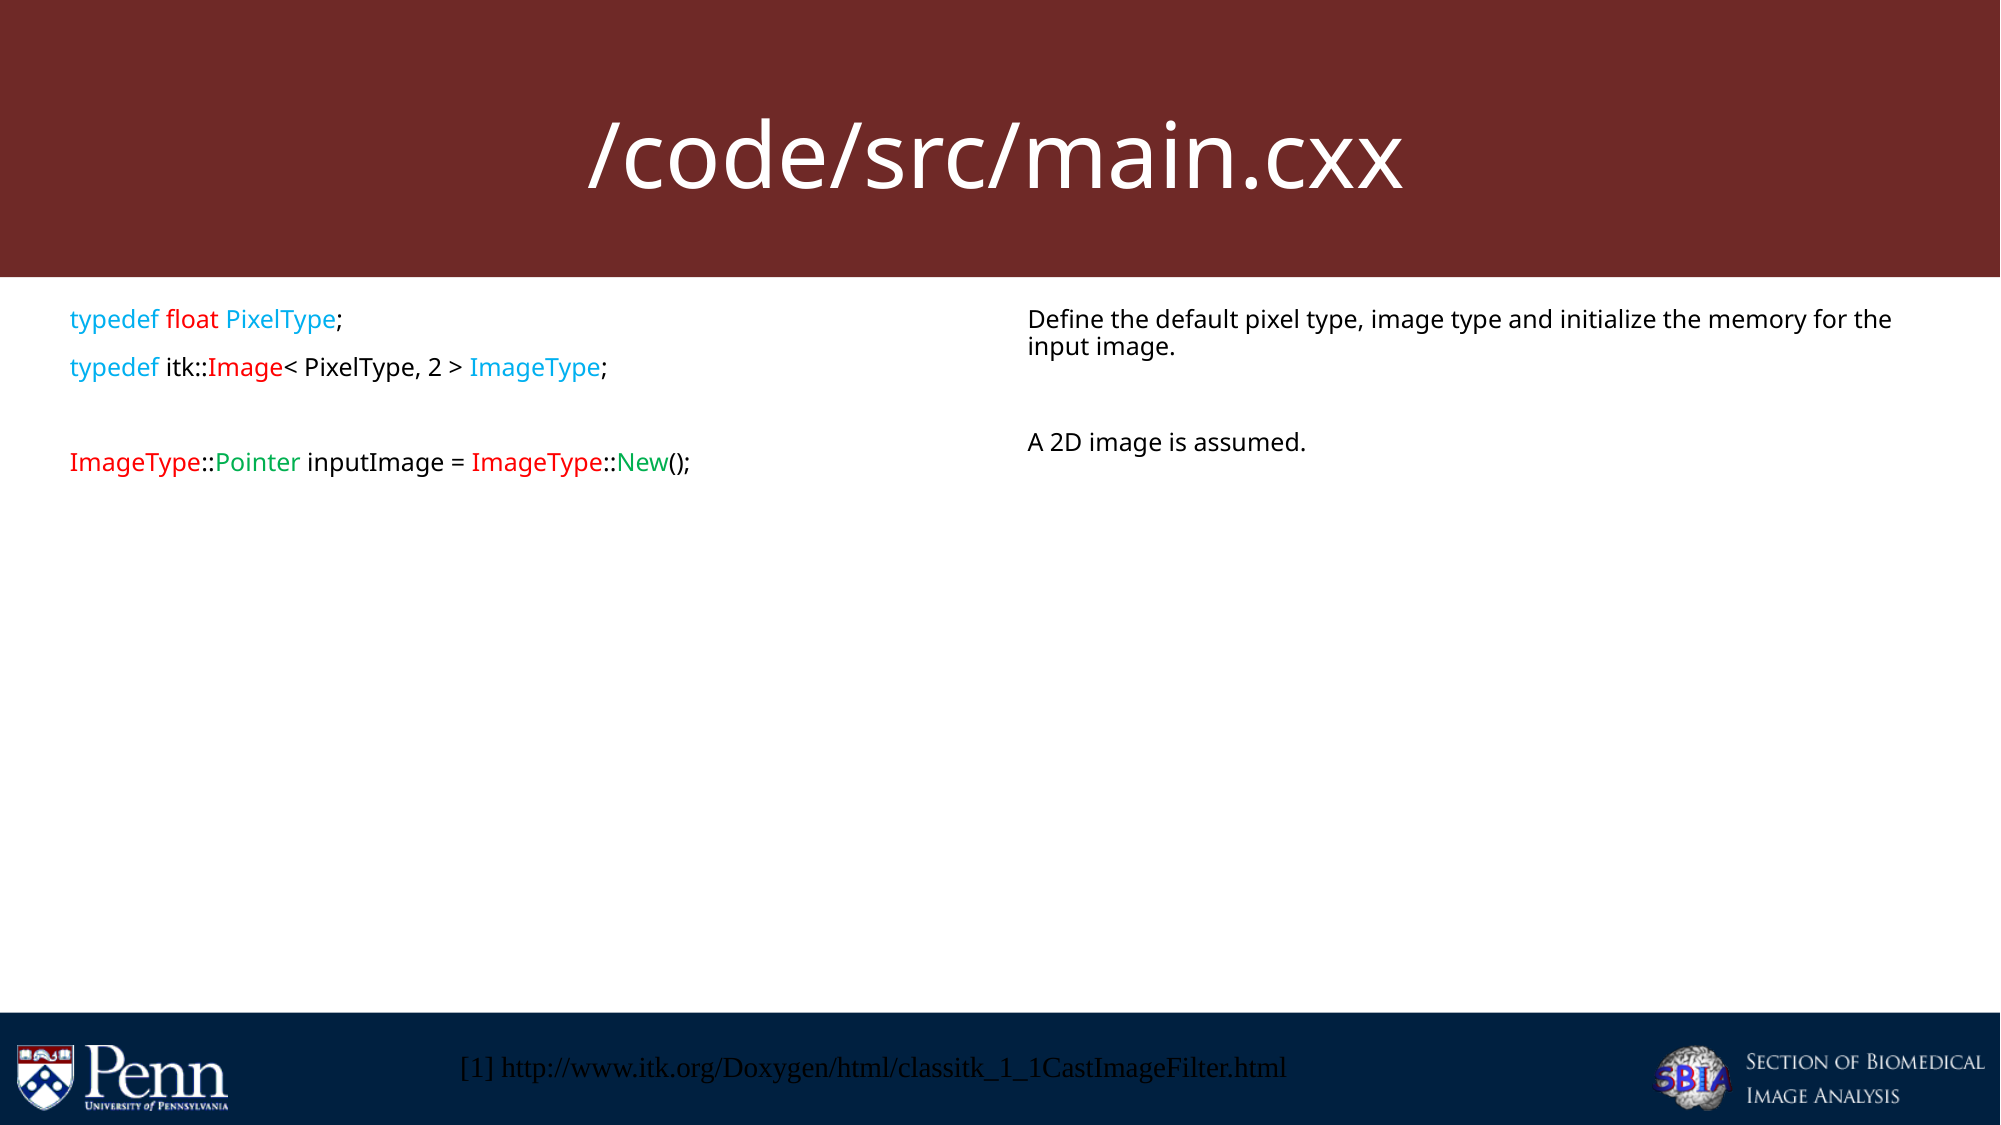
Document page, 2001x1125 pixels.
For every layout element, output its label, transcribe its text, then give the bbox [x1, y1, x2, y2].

title /code/src/main.cxx [42, 43, 1952, 275]
picture [1652, 1044, 1985, 1112]
list typedef float PixelType; typedef itk::Image< PixelType, 2 > ImageType; ImageType::Pointer inputImage = ImageType::New(); SafeReadImage<ImageType>( inputImage, im_base-> GetFileName()); const unsigned int rows = inputImage-> GetBufferedRegion().GetSize()[0]; const unsigned int cols = inputImage-> GetBufferedRegion().GetSize()[1]; typedef vnl_matrix< PixelType > MatrixType; vnl_matrix_ref< PixelType > inputMatrix(rows, cols, inputImage-> GetBufferPointer() ); [42, 299, 988, 1014]
footer [1] http://www.itk.org/Doxygen/html/classitk_1_1CastImageFilter.html [262, 1035, 1485, 1096]
picture [17, 1045, 228, 1111]
list Define the default pixel type, image type and initialize the memory for the input image. A 2D image is assumed. [1012, 299, 1952, 1014]
